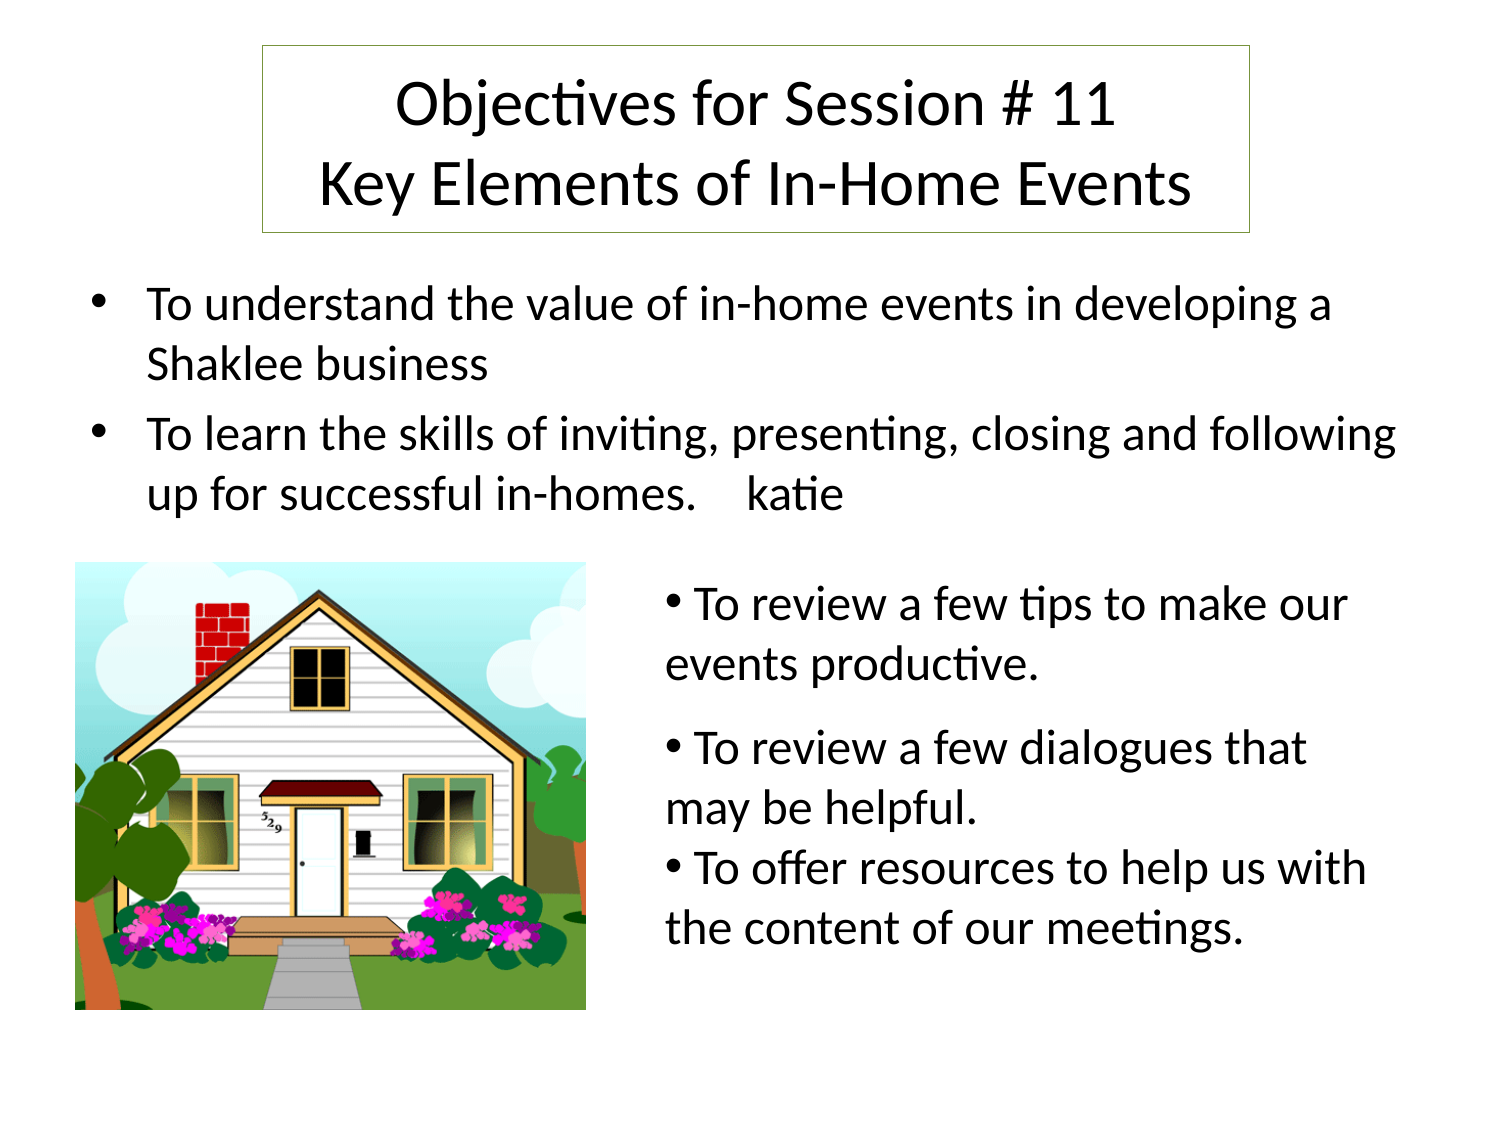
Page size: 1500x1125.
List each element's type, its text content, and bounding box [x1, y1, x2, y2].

list To understand the value of in-home events in developing a Shaklee business To learn the skills of inviting, presenting, closing and following up for successful in-homes. katie [75, 262, 1425, 563]
title Objectives for Session # 11 Key Elements of In-Home Events [262, 45, 1250, 233]
text_box To review a few tips to make our events productive. To review a few dialogues that may be helpful. To offer resources to help us with the content of our meetings. [650, 562, 1450, 963]
picture [74, 562, 586, 1010]
